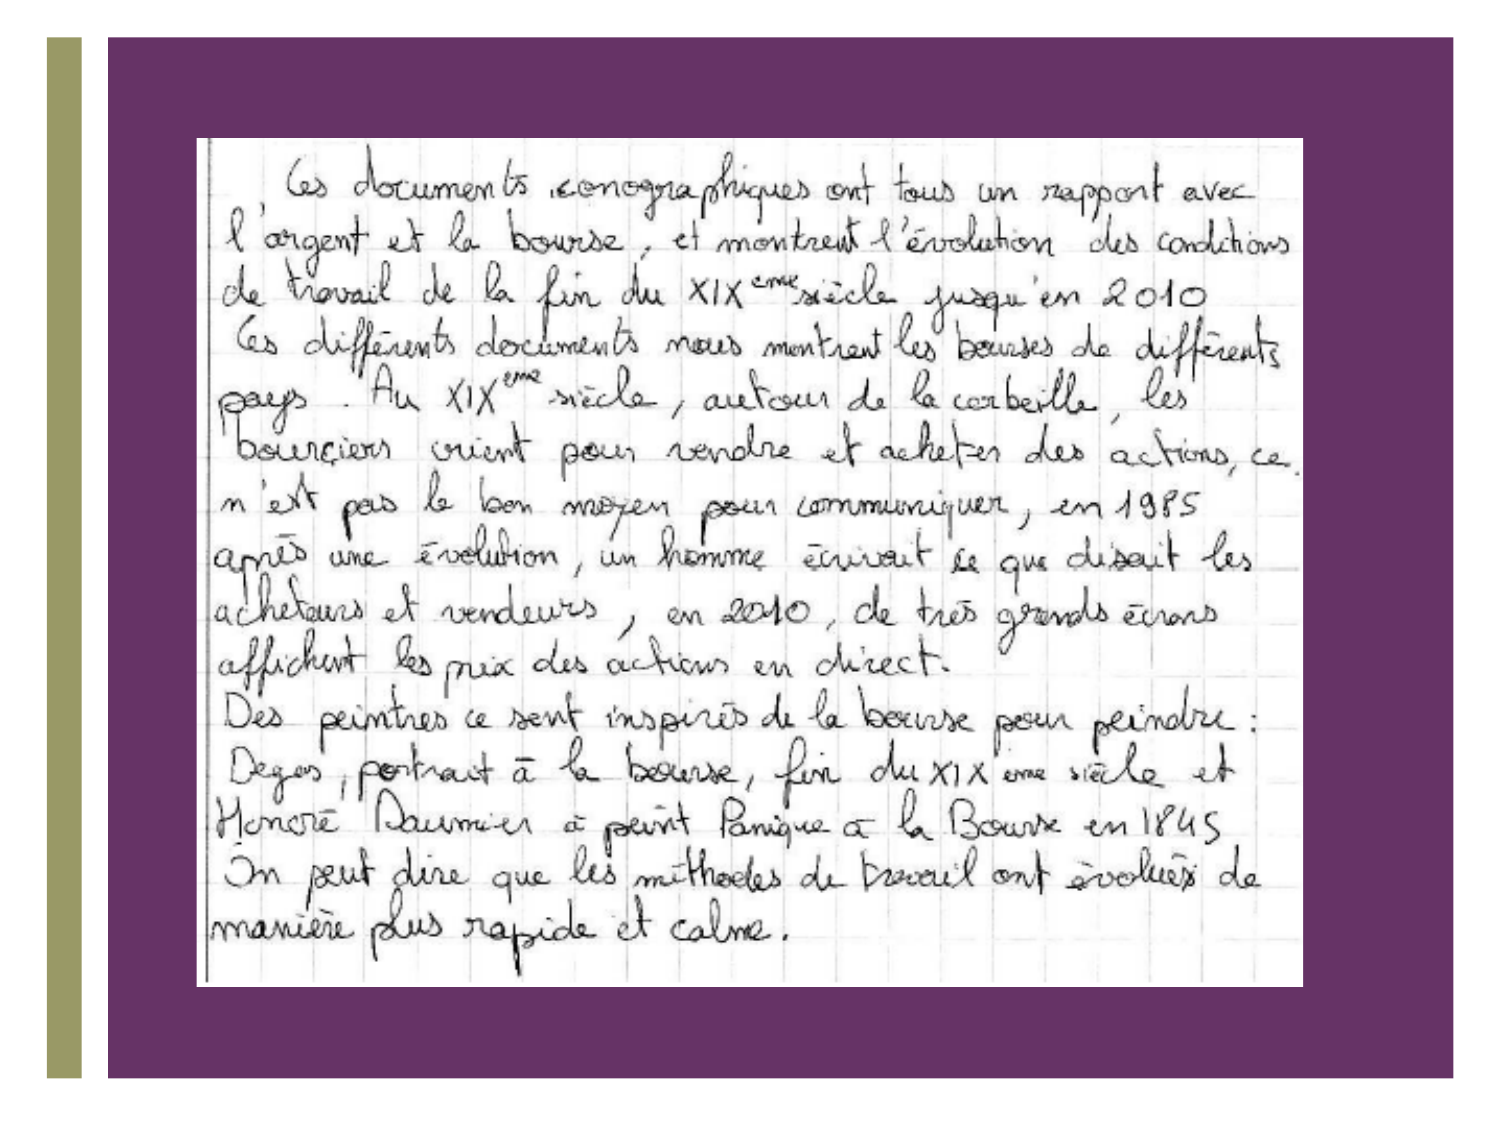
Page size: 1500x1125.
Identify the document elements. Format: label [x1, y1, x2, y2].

picture [196, 137, 1304, 987]
